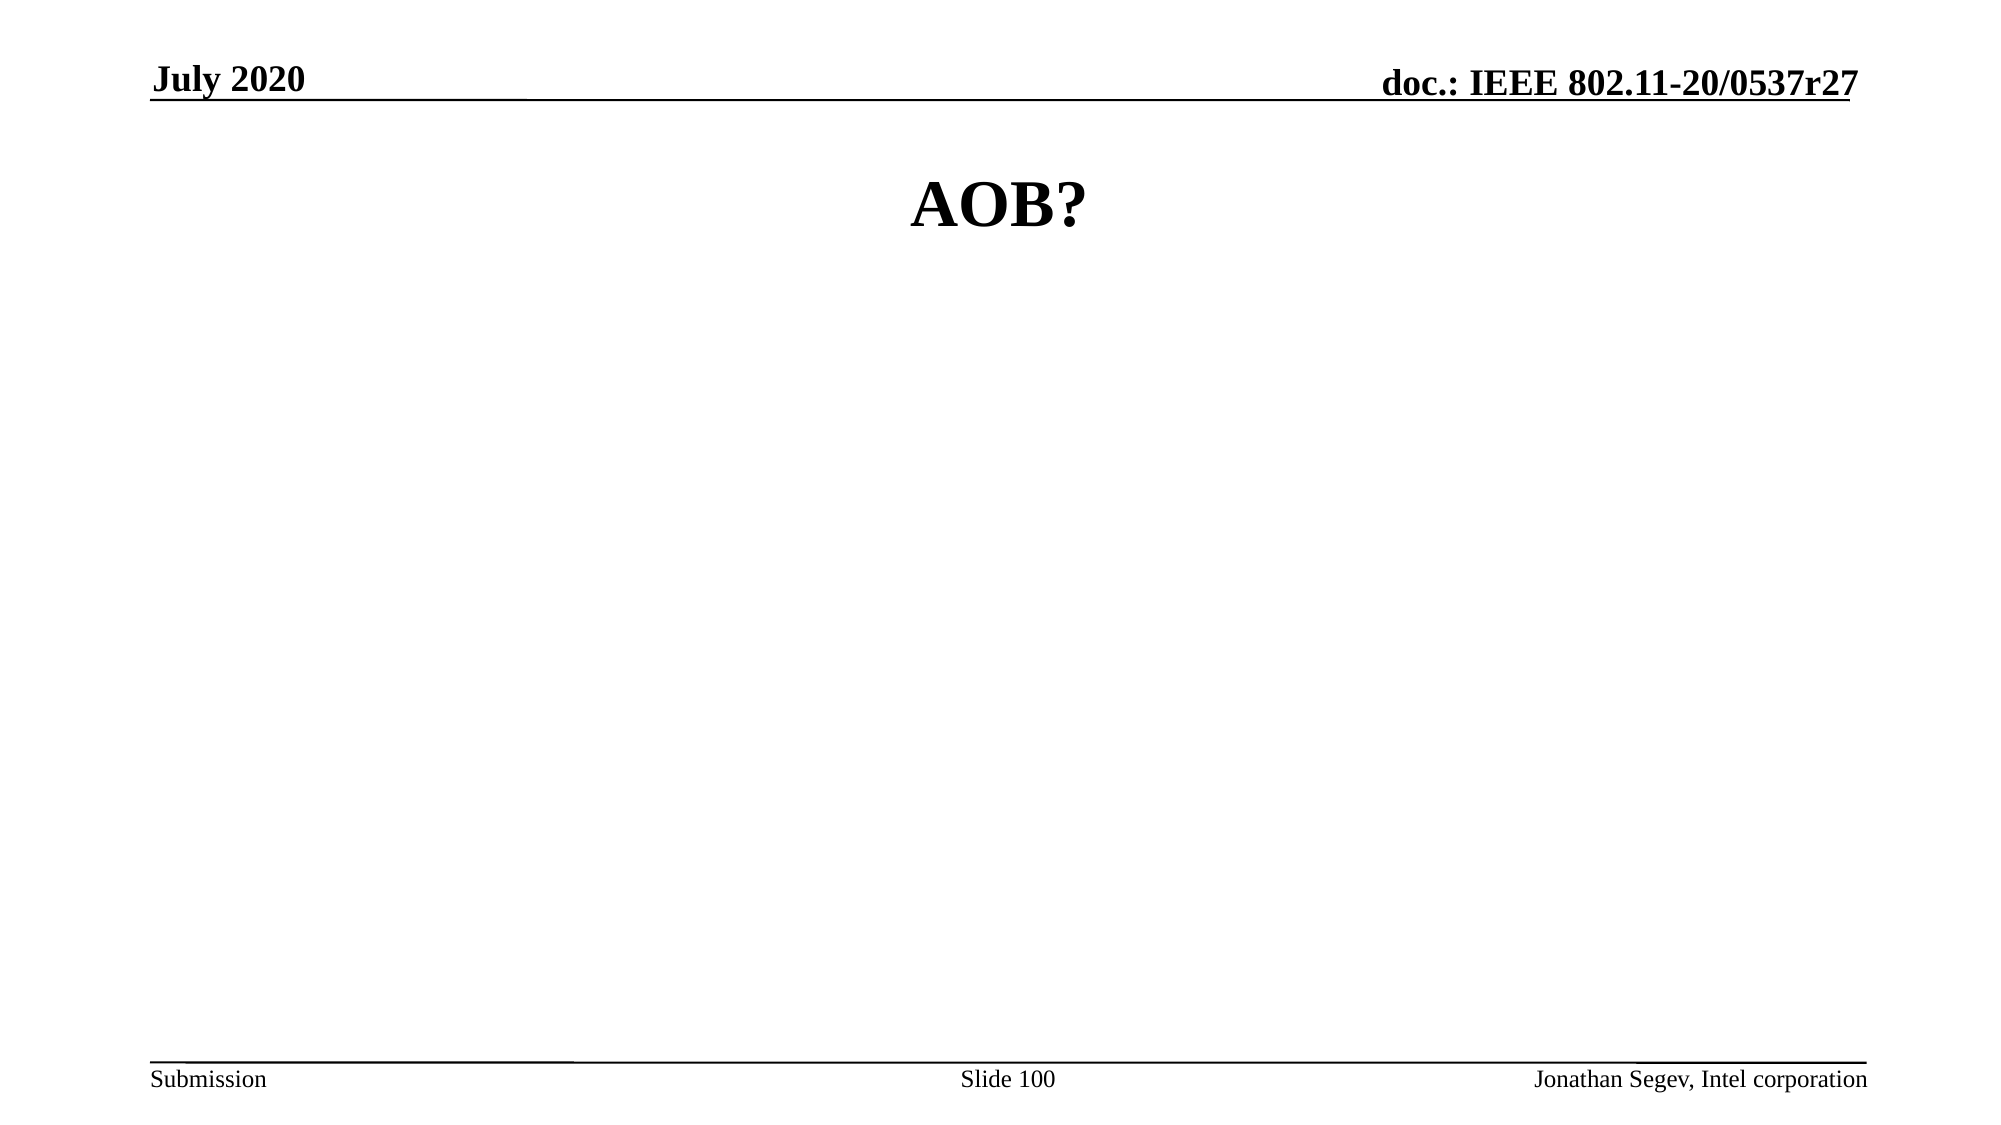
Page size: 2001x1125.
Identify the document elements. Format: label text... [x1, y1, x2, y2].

footer Jonathan Segev, Intel corporation [1171, 1061, 1869, 1093]
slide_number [152, 54, 563, 100]
slide_number Slide 100 [950, 1061, 1067, 1123]
title AOB? [149, 112, 1850, 288]
